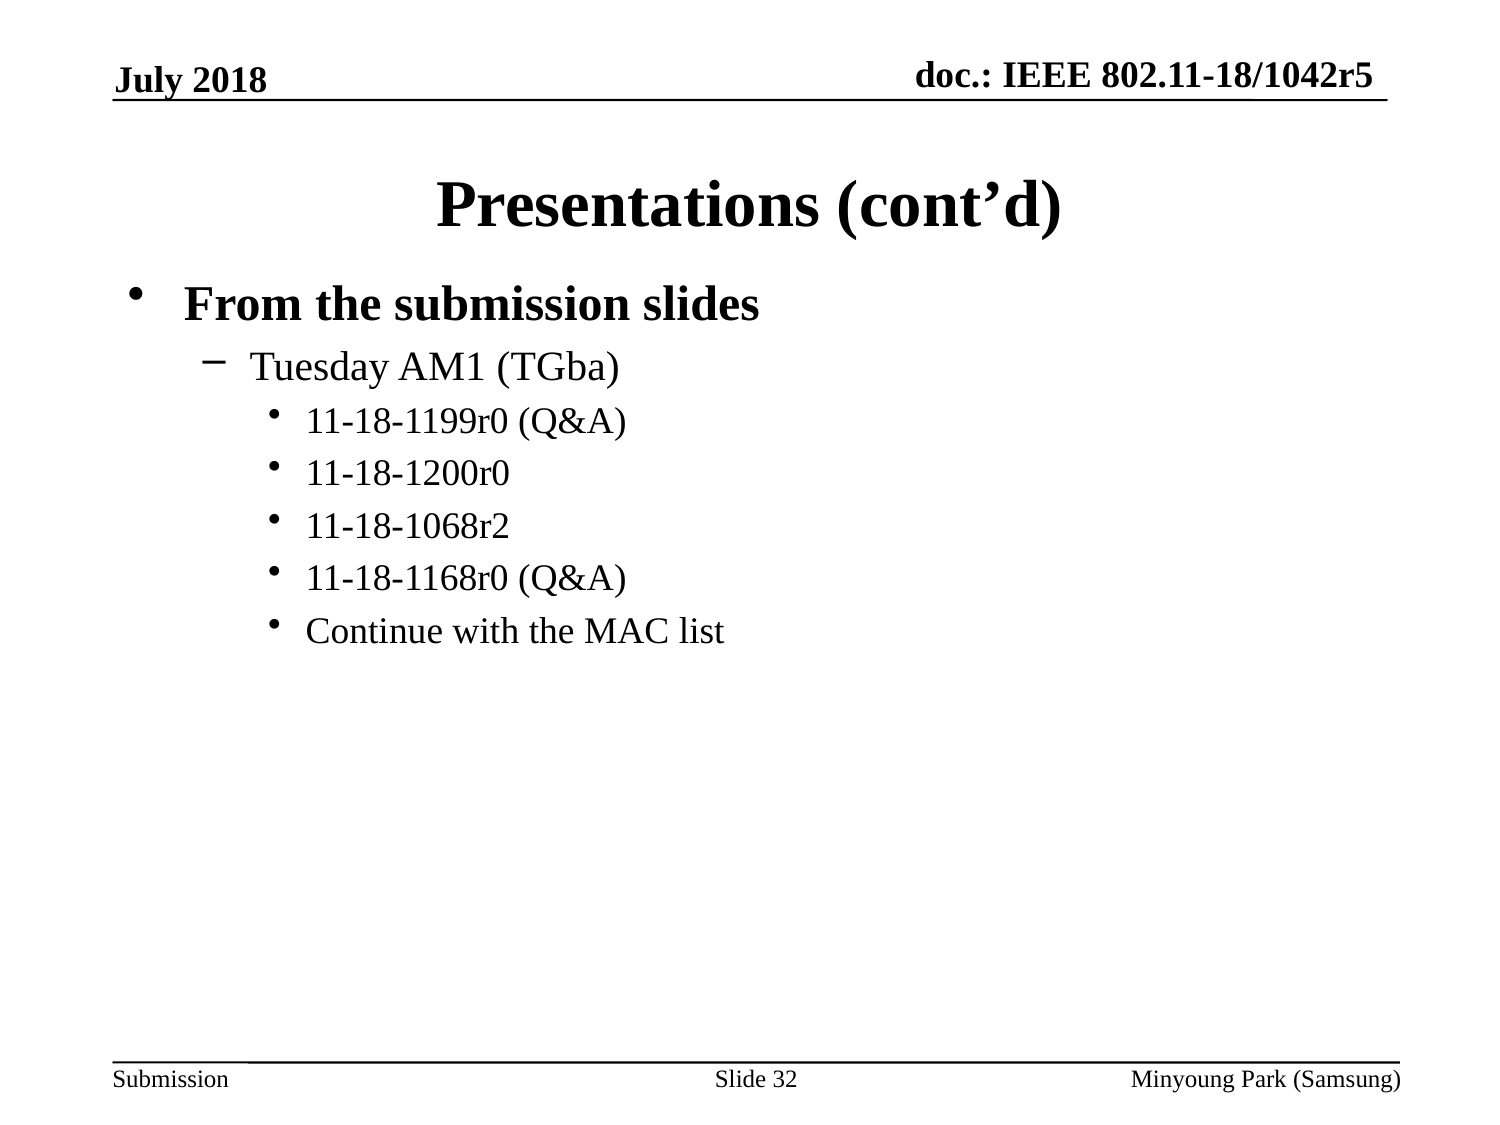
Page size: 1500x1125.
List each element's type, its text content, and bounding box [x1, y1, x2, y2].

list From the submission slides Tuesday AM1 (TGba) 11-18-1199r0 (Q&A) 11-18-1200r0 11-18-1068r2 11-18-1168r0 (Q&A) Continue with the MAC list [112, 262, 1388, 1000]
footer Minyoung Park (Samsung) [949, 1061, 1402, 1093]
title Presentations (cont’d) [112, 112, 1388, 262]
slide_number Slide 32 [712, 1061, 800, 1093]
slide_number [114, 54, 335, 101]
